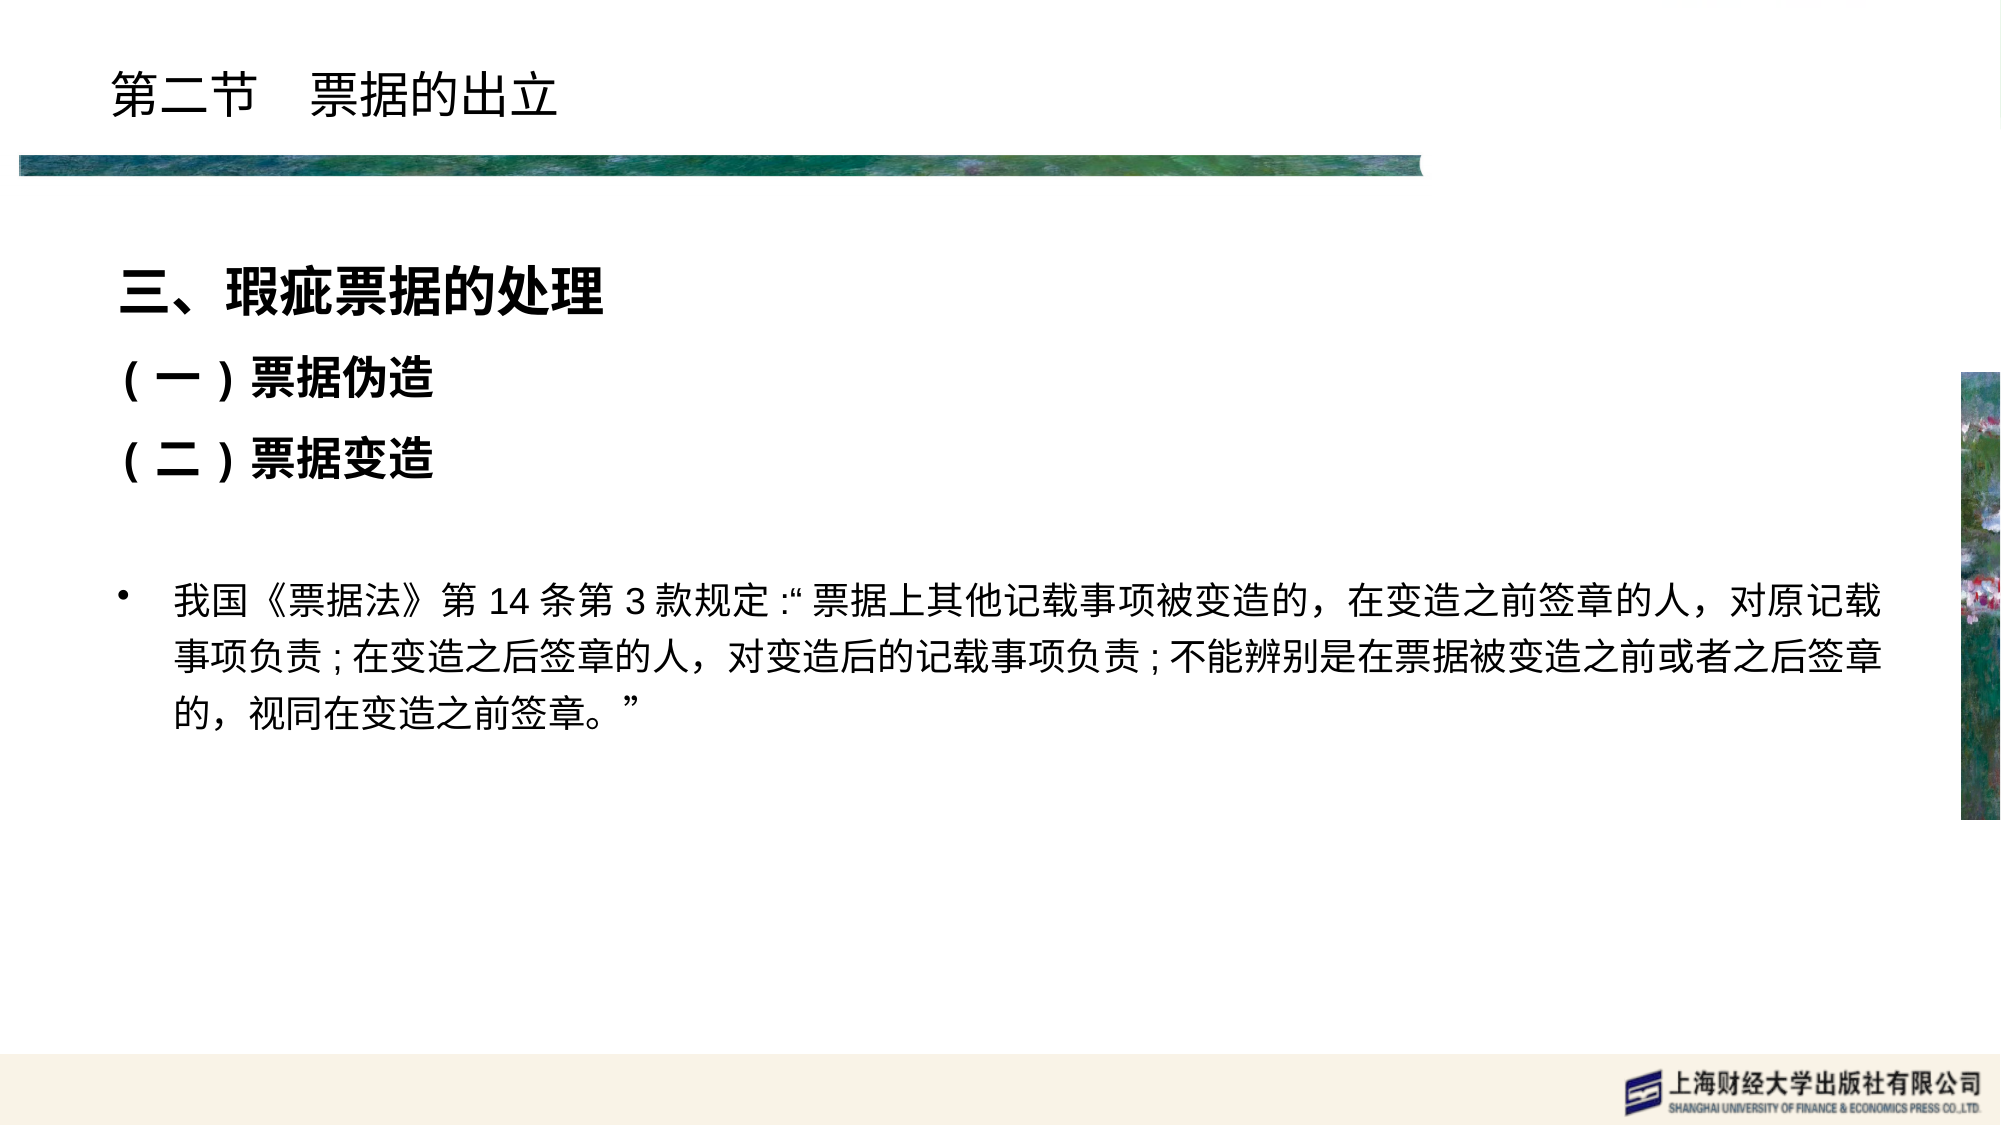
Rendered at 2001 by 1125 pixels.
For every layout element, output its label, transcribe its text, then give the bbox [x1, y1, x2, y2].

list 三、瑕疵票据的处理 (一)票据伪造 (二)票据变造 我国《票据法》第14条第3款规定:“票据上其他记载事项被变造的，在变造之前签章的人，对原记载事项负责;在变造之后签章的人，对变造后的记载事项负责;不能辨别是在票据被变造之前或者之后签章的，视同在变造之前签章。” [102, 233, 1898, 1032]
title 第二节 票据的出立 [94, 42, 1451, 146]
picture [0, 0, 2001, 1125]
